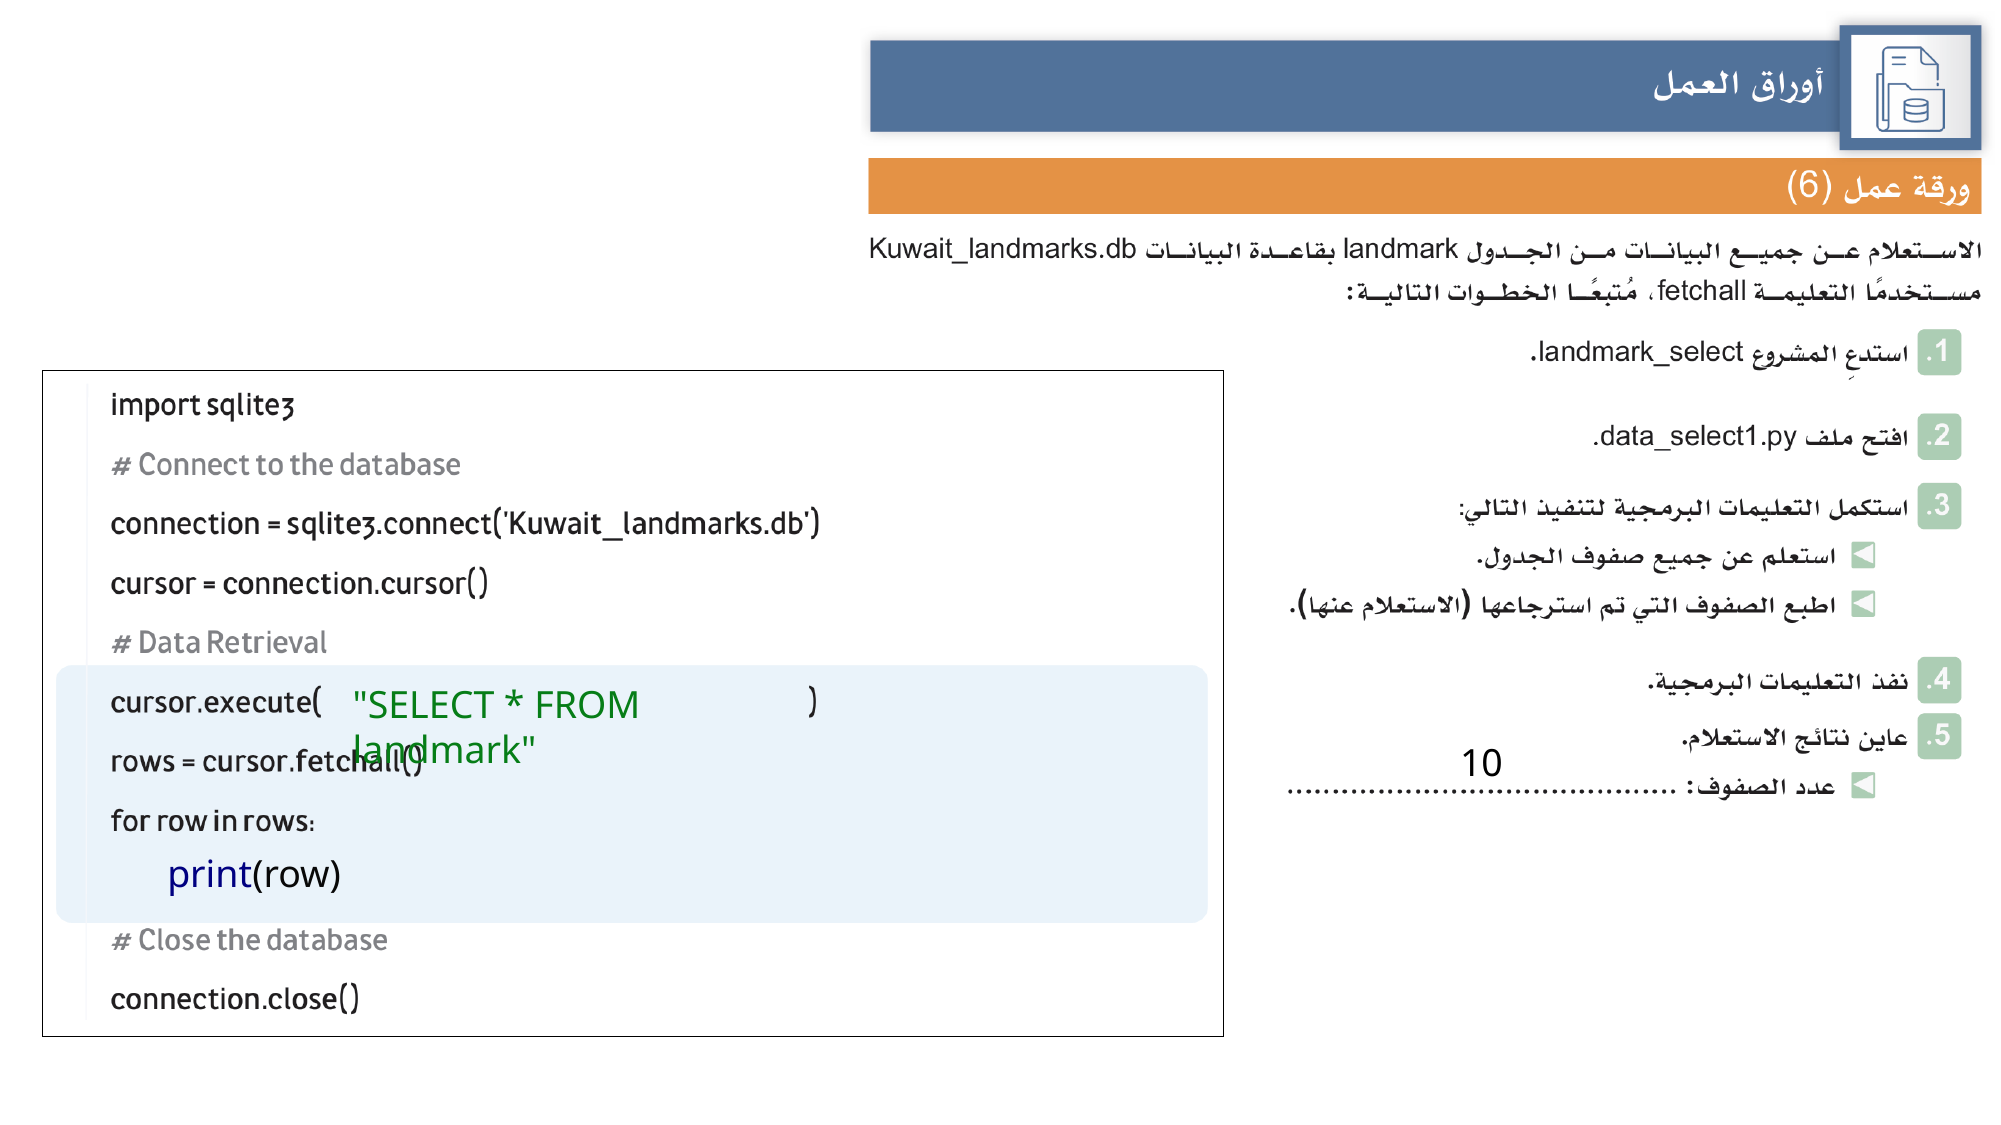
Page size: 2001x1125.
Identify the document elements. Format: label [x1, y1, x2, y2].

picture [41, 370, 1224, 1037]
text_box [860, 3, 1996, 851]
